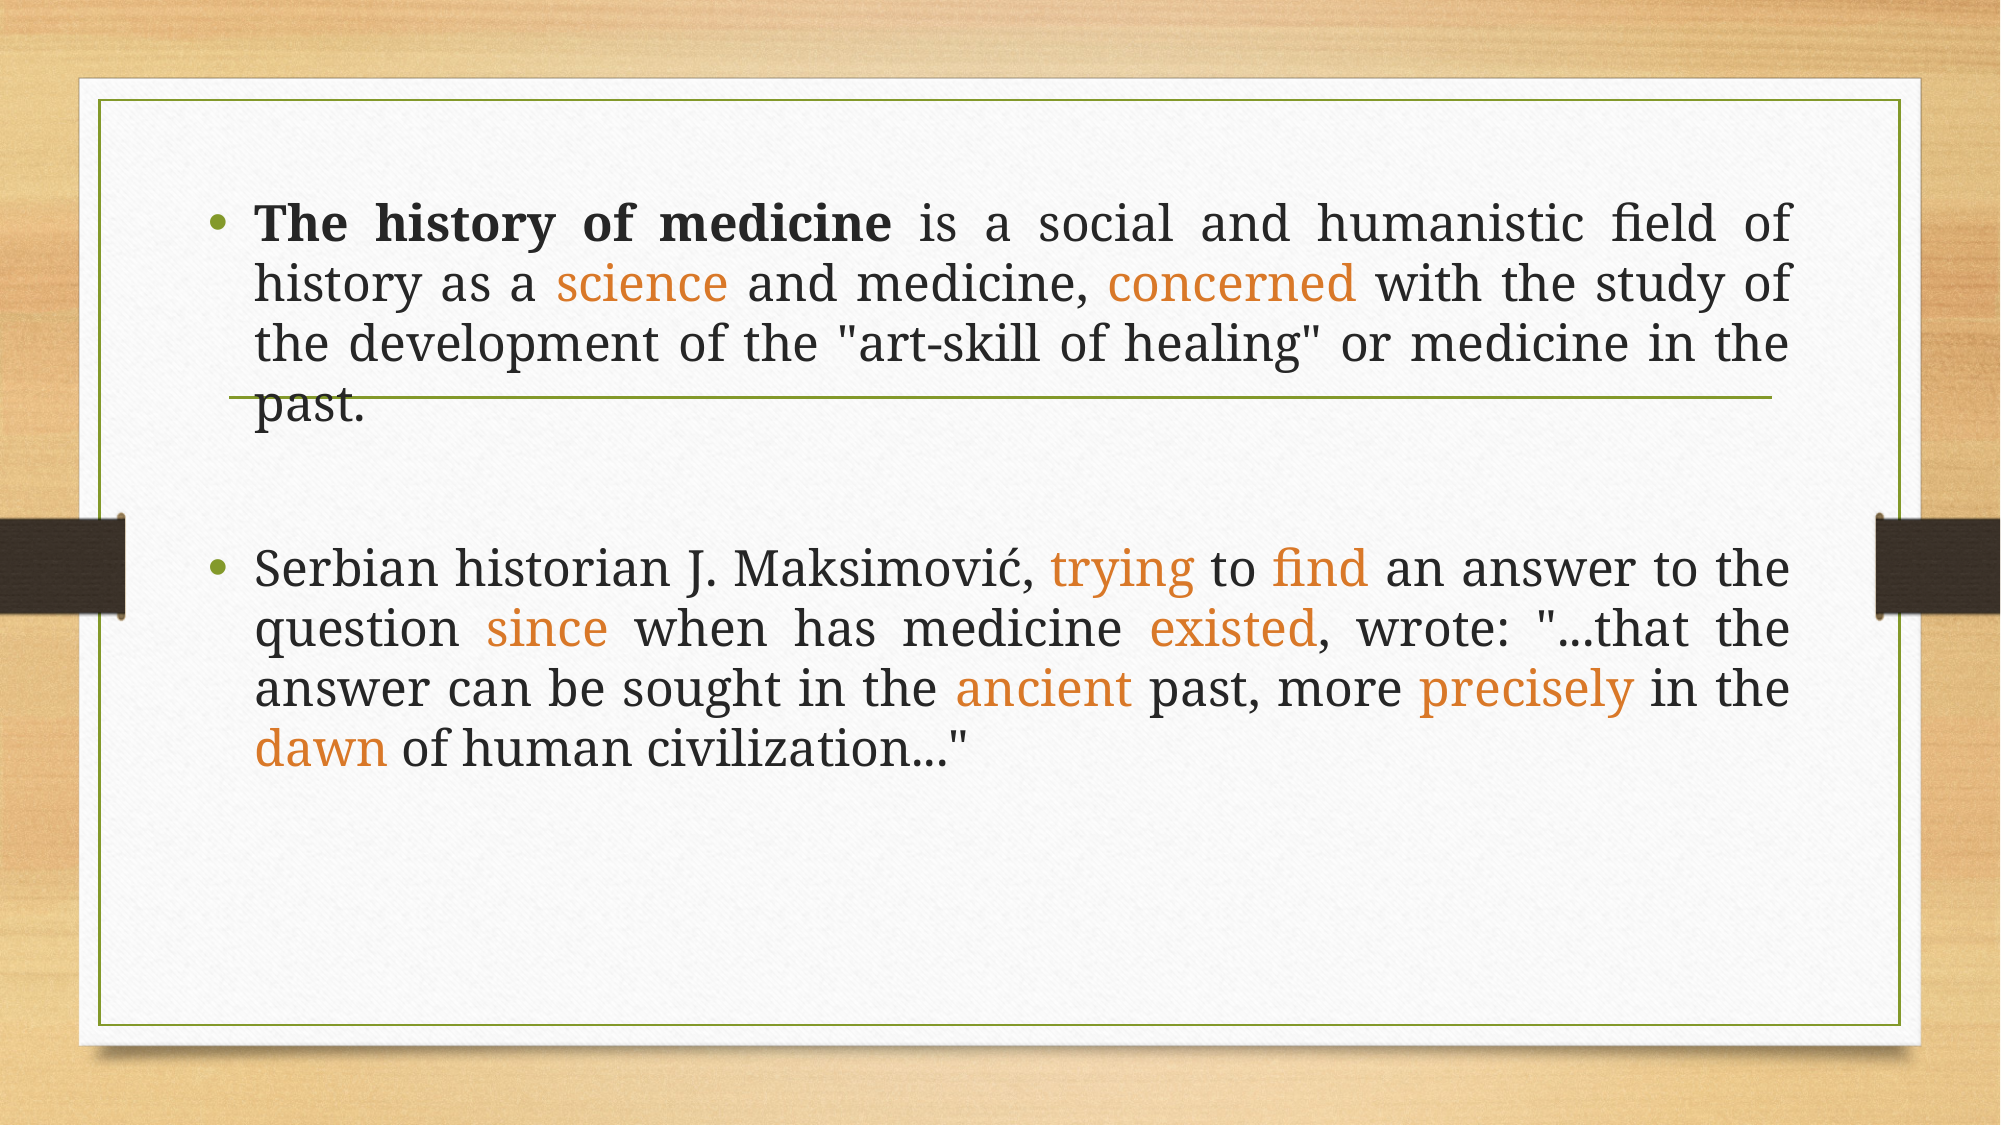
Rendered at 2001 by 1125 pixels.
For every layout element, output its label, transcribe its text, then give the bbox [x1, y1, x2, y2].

picture [0, 0, 2001, 1125]
list The history of medicine is a social and humanistic field of history as a science and medicine, concerned with the study of the development of the "art-skill of healing" or medicine in the past. Serbian historian J. Maksimović, trying to find an answer to the question since when has medicine existed, wrote: "...that the answer can be sought in the ancient past, more precisely in the dawn of human civilization..." [192, 184, 1807, 834]
